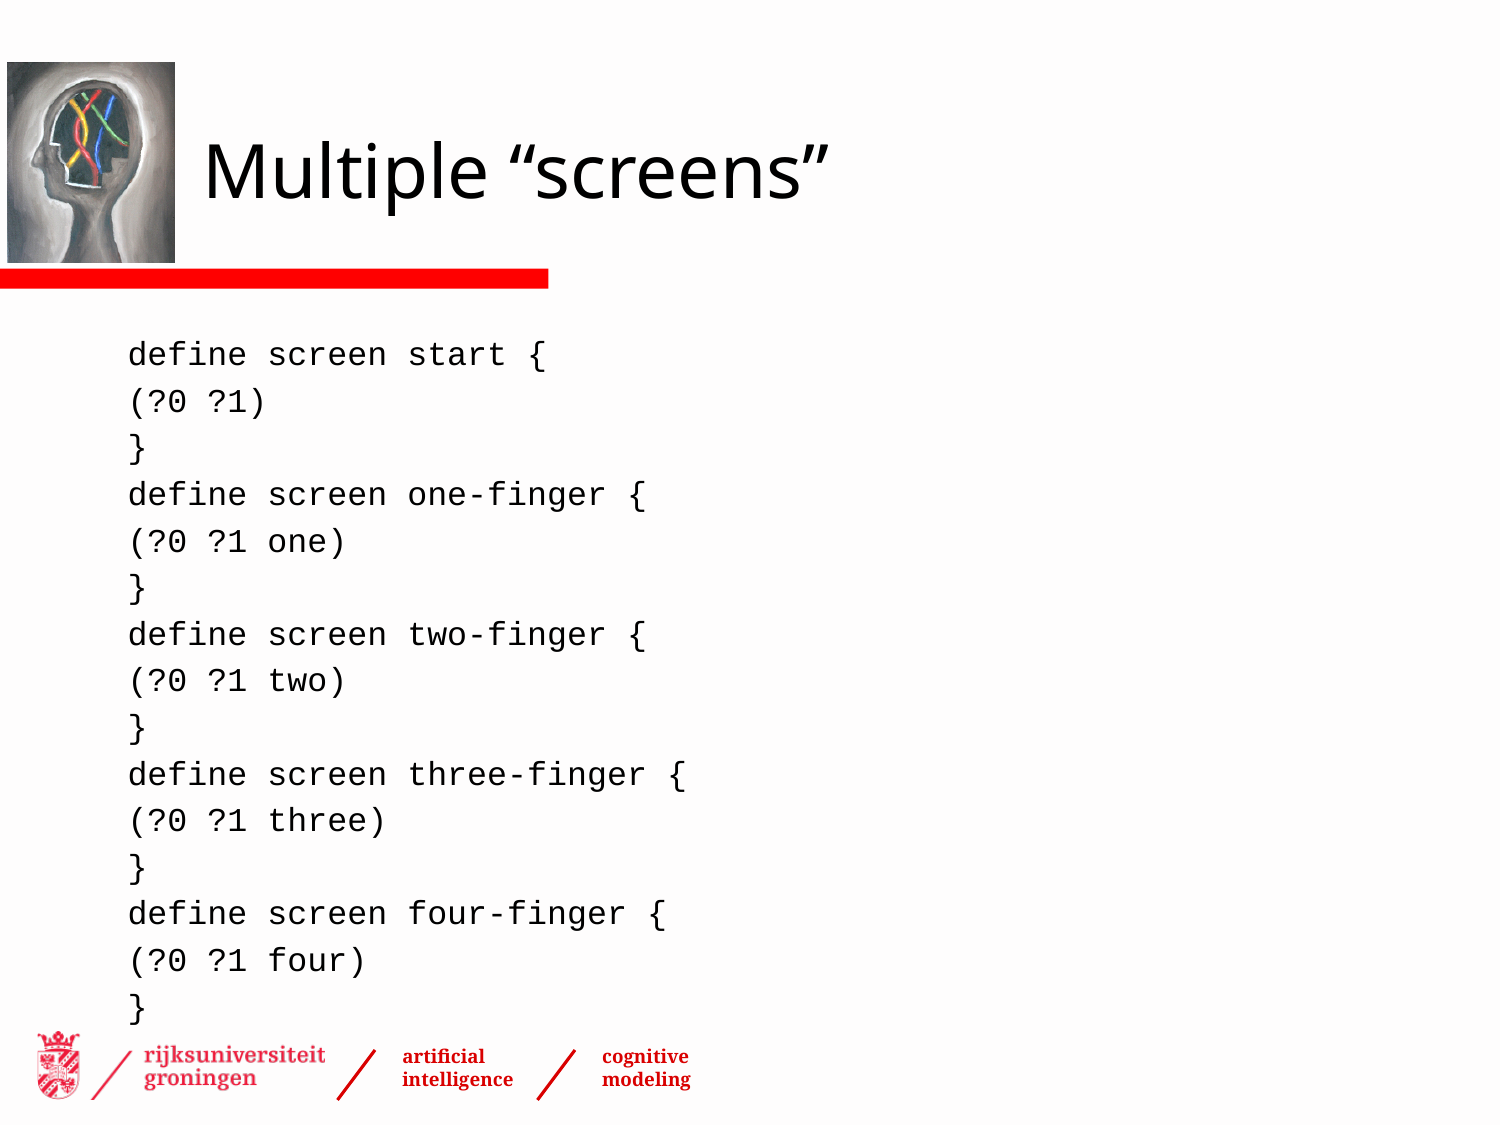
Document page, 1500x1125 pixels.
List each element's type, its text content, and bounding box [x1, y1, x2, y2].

list define screen start { (?0 ?1) } define screen one-finger { (?0 ?1 one) } define screen two-finger { (?0 ?1 two) } define screen three-finger { (?0 ?1 three) } define screen four-finger { (?0 ?1 four) } [112, 324, 1388, 1001]
title Multiple “screens” [187, 74, 1463, 263]
picture [7, 62, 175, 263]
